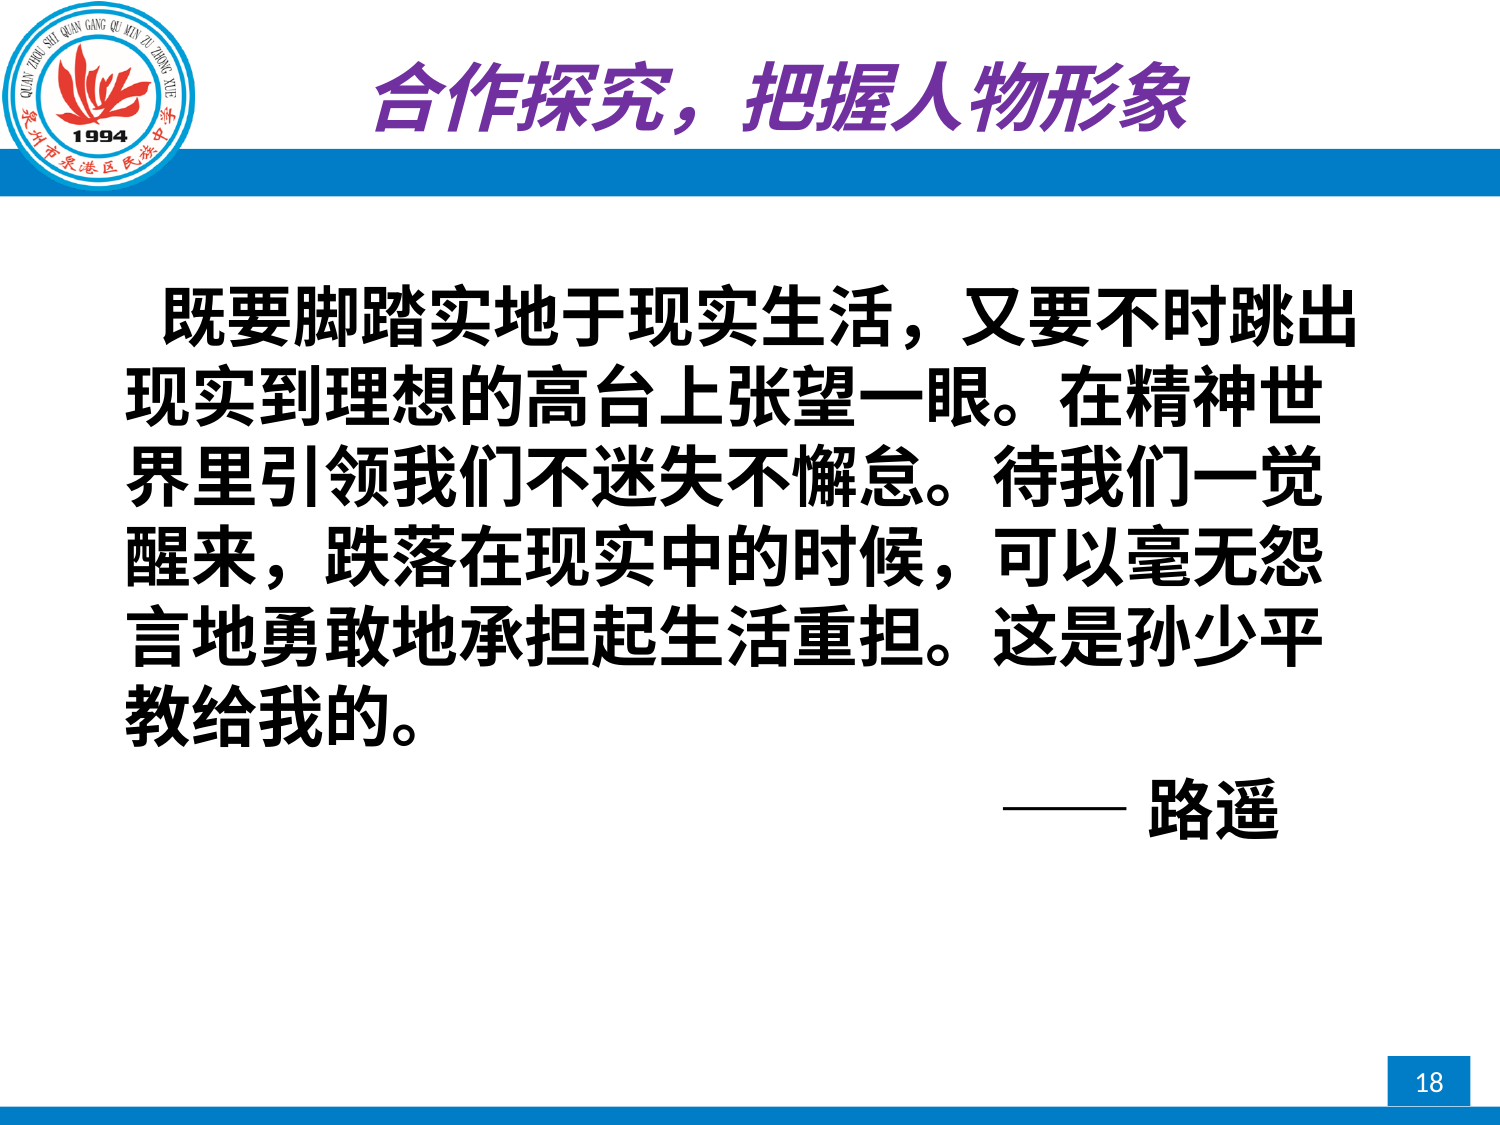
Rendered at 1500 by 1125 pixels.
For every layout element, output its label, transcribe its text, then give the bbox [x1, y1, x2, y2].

picture [9, 6, 189, 186]
picture [2, 107, 78, 191]
picture [120, 114, 195, 191]
picture [110, 1, 195, 79]
text_box 合作探究，把握人物形象 [348, 42, 1258, 148]
list 既要脚踏实地于现实生活，又要不时跳出现实到理想的高台上张望一眼。在精神世界里引领我们不迷失不懈怠。待我们一觉醒来，跌落在现实中的时候，可以毫无怨言地勇敢地承担起生活重担。这是孙少平教给我的。 ——路遥 [52, 266, 1404, 1012]
picture [2, 1, 88, 86]
